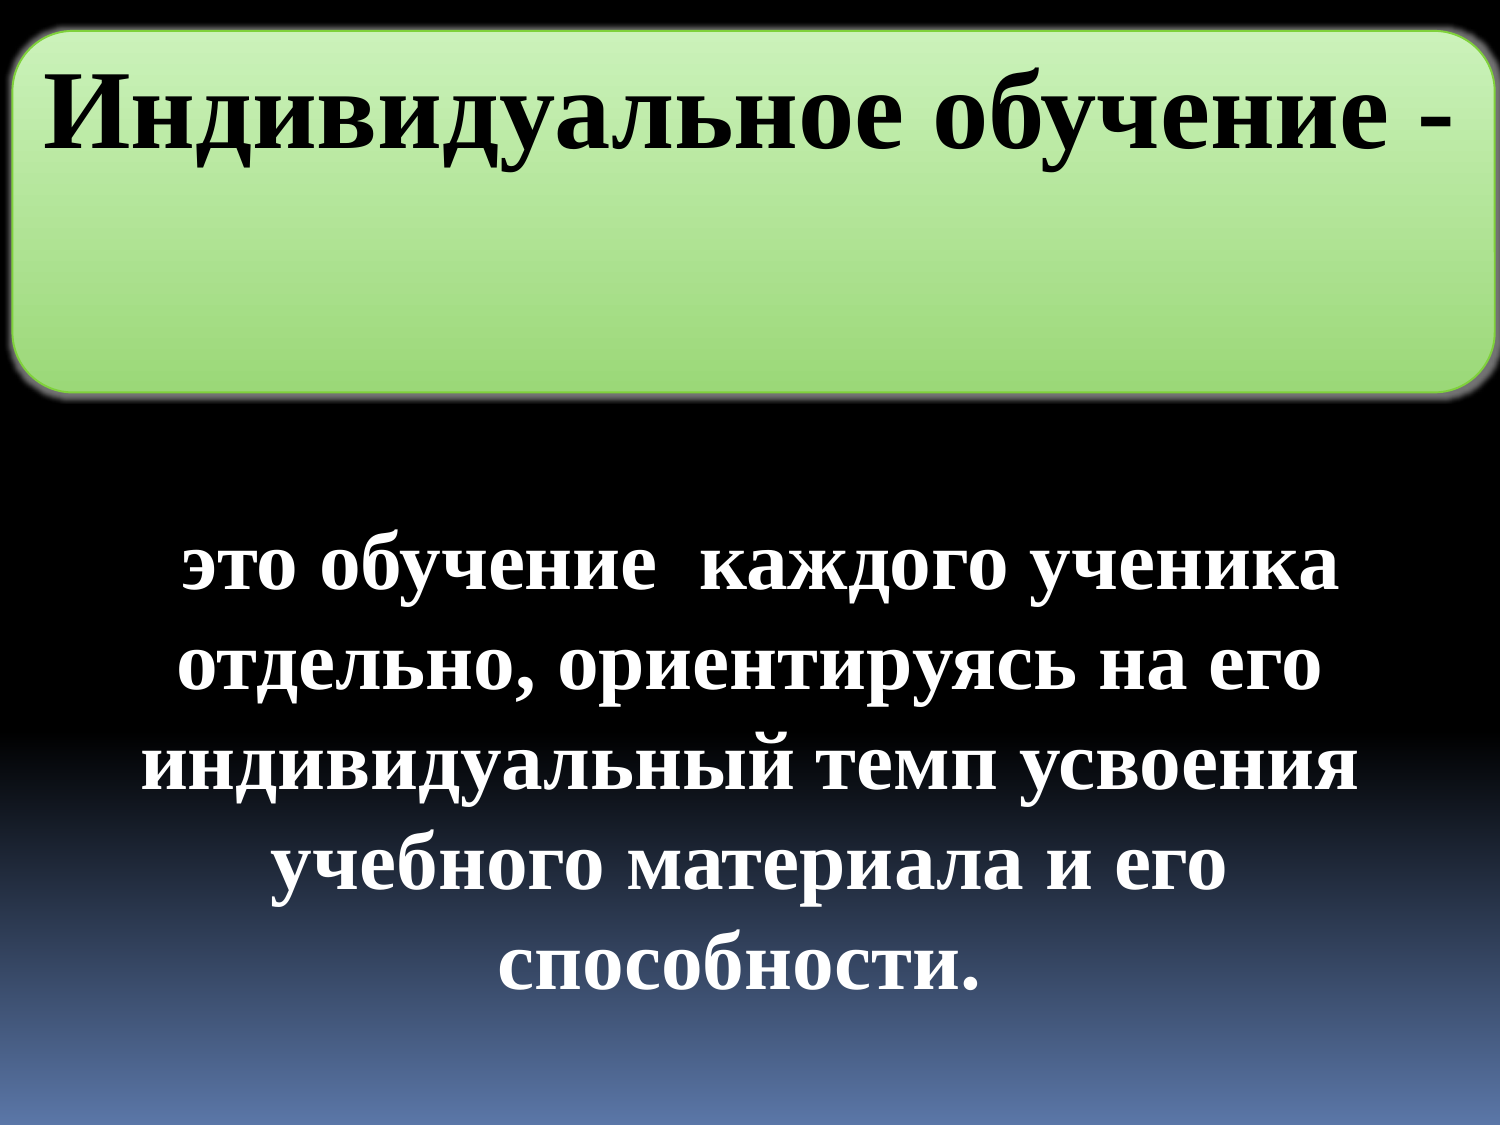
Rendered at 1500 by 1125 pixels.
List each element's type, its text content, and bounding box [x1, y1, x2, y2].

text_box [1477, 47, 1496, 377]
text_box [11, 55, 23, 368]
text_box Индивидуальное обучение - это обучение каждого ученика отдельно, ориентируясь на его индивидуальный темп усвоения учебного материала и его способности. [23, 29, 1477, 1114]
